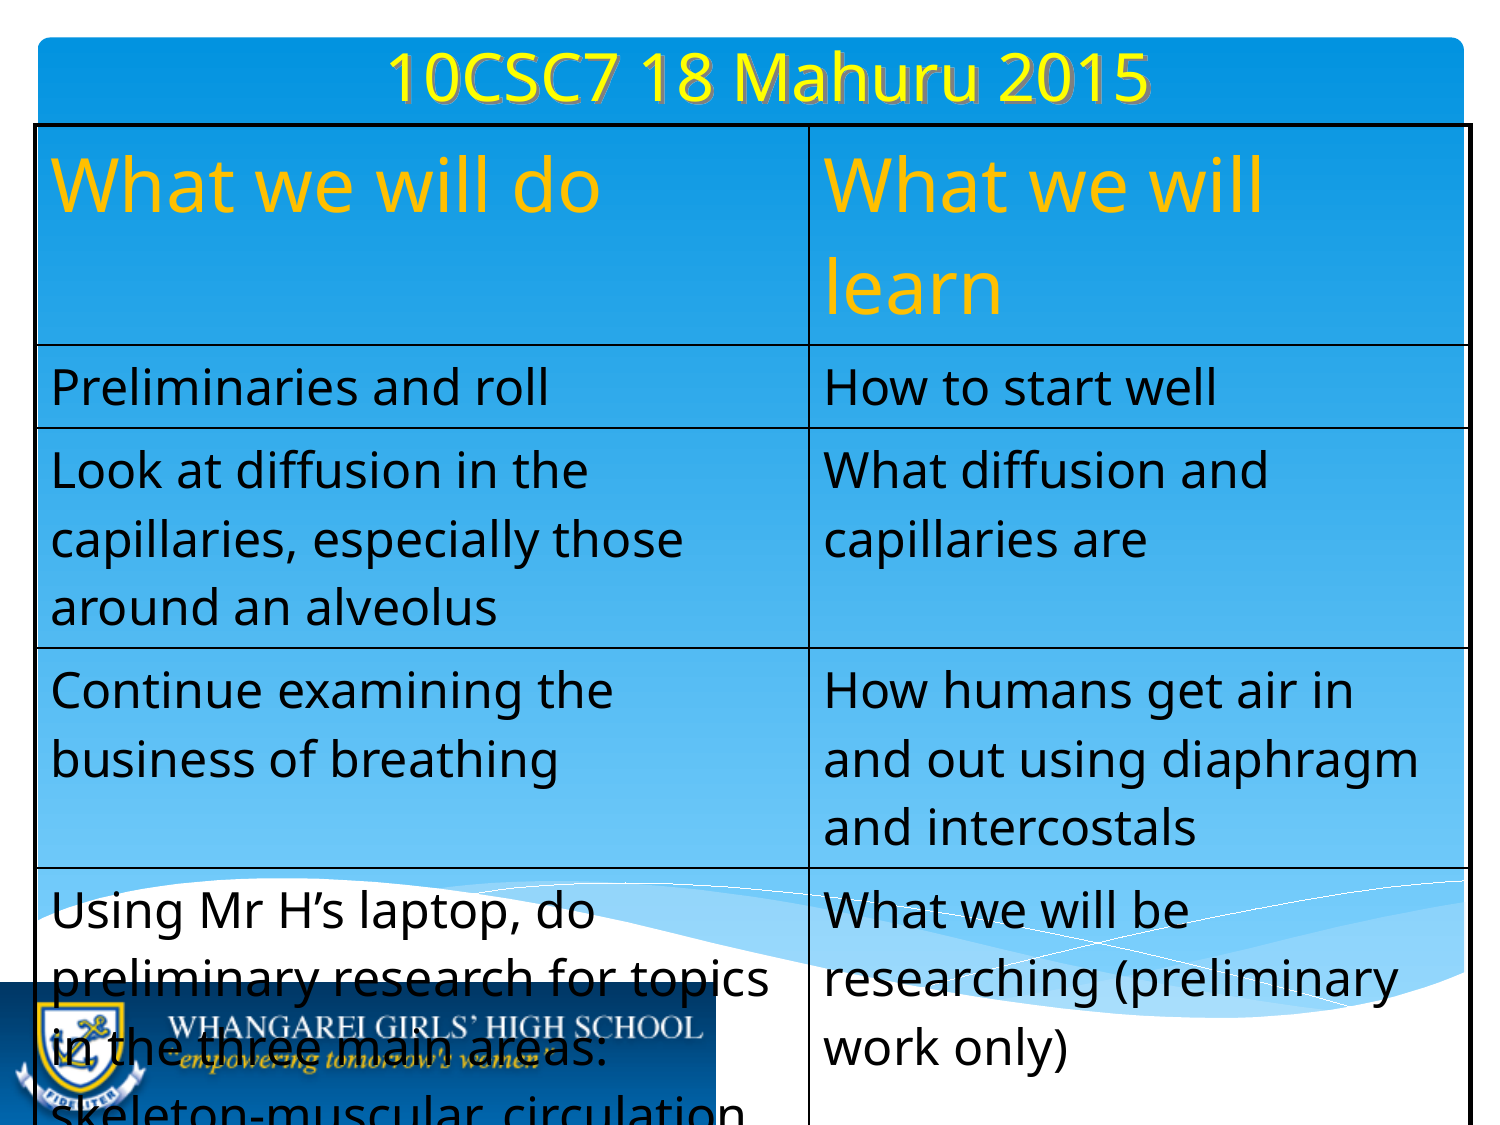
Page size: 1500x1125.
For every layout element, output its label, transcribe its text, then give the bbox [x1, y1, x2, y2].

table_cell How humans get air in and out using diaphragm and intercostals [810, 649, 1468, 867]
table_cell How to start well [810, 346, 1468, 427]
text_box 10CSC7 18 Mahuru 2015 [162, 24, 1375, 123]
table_header What we will do [37, 127, 808, 344]
table_cell Preliminaries and roll [37, 346, 808, 427]
table_cell Using Mr H’s laptop, do preliminary research for topics in the three main areas: skeleton-muscular, circulation, respiratory [37, 869, 808, 1125]
table_cell What diffusion and capillaries are [810, 429, 1468, 647]
picture [0, 982, 716, 1125]
table_cell Continue examining the business of breathing [37, 649, 808, 867]
table_header What we will learn [810, 127, 1468, 344]
table_cell Look at diffusion in the capillaries, especially those around an alveolus [37, 429, 808, 647]
table_cell What we will be researching (preliminary work only) [810, 869, 1468, 1125]
